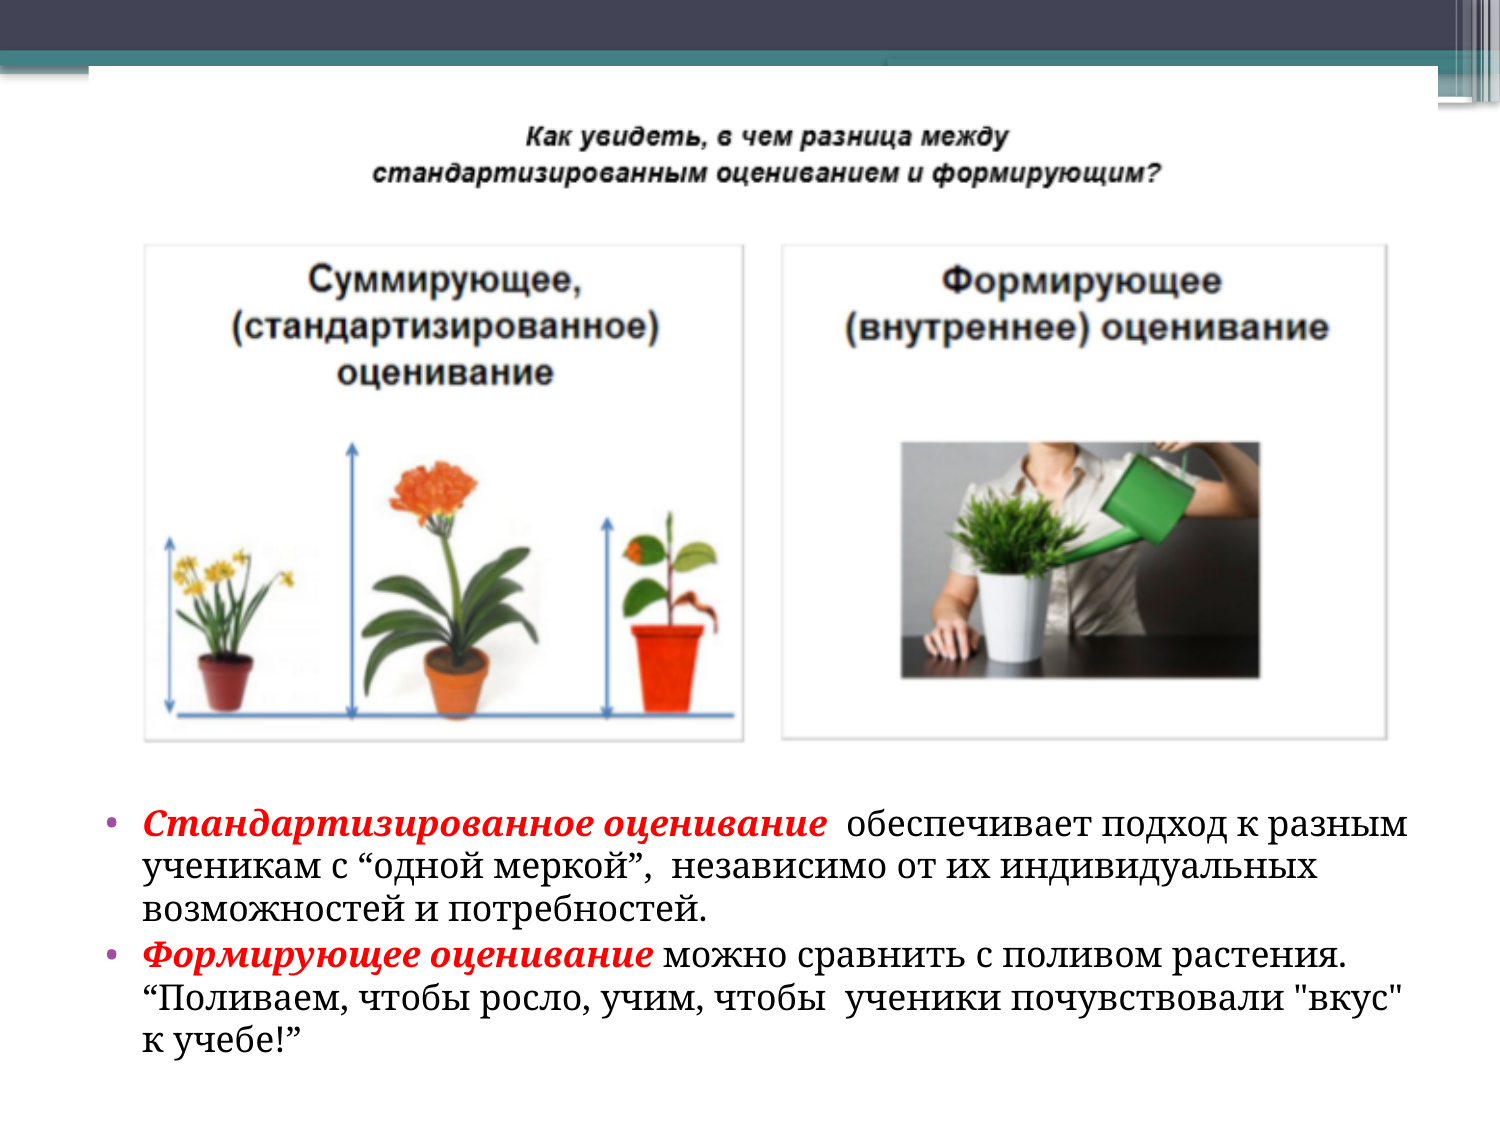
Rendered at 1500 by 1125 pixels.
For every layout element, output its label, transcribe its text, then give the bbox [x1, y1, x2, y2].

list Cтандартизированное оценивание обеспечивает подход к разным ученикам с “одной меркой”, независимо от их индивидуальных возможностей и потребностей. Формирующее оценивание можно сравнить с поливом растения. “Поливаем, чтобы росло, учим, чтобы ученики почувствовали "вкус" к учебе!” [75, 793, 1425, 1071]
picture [88, 66, 1439, 788]
